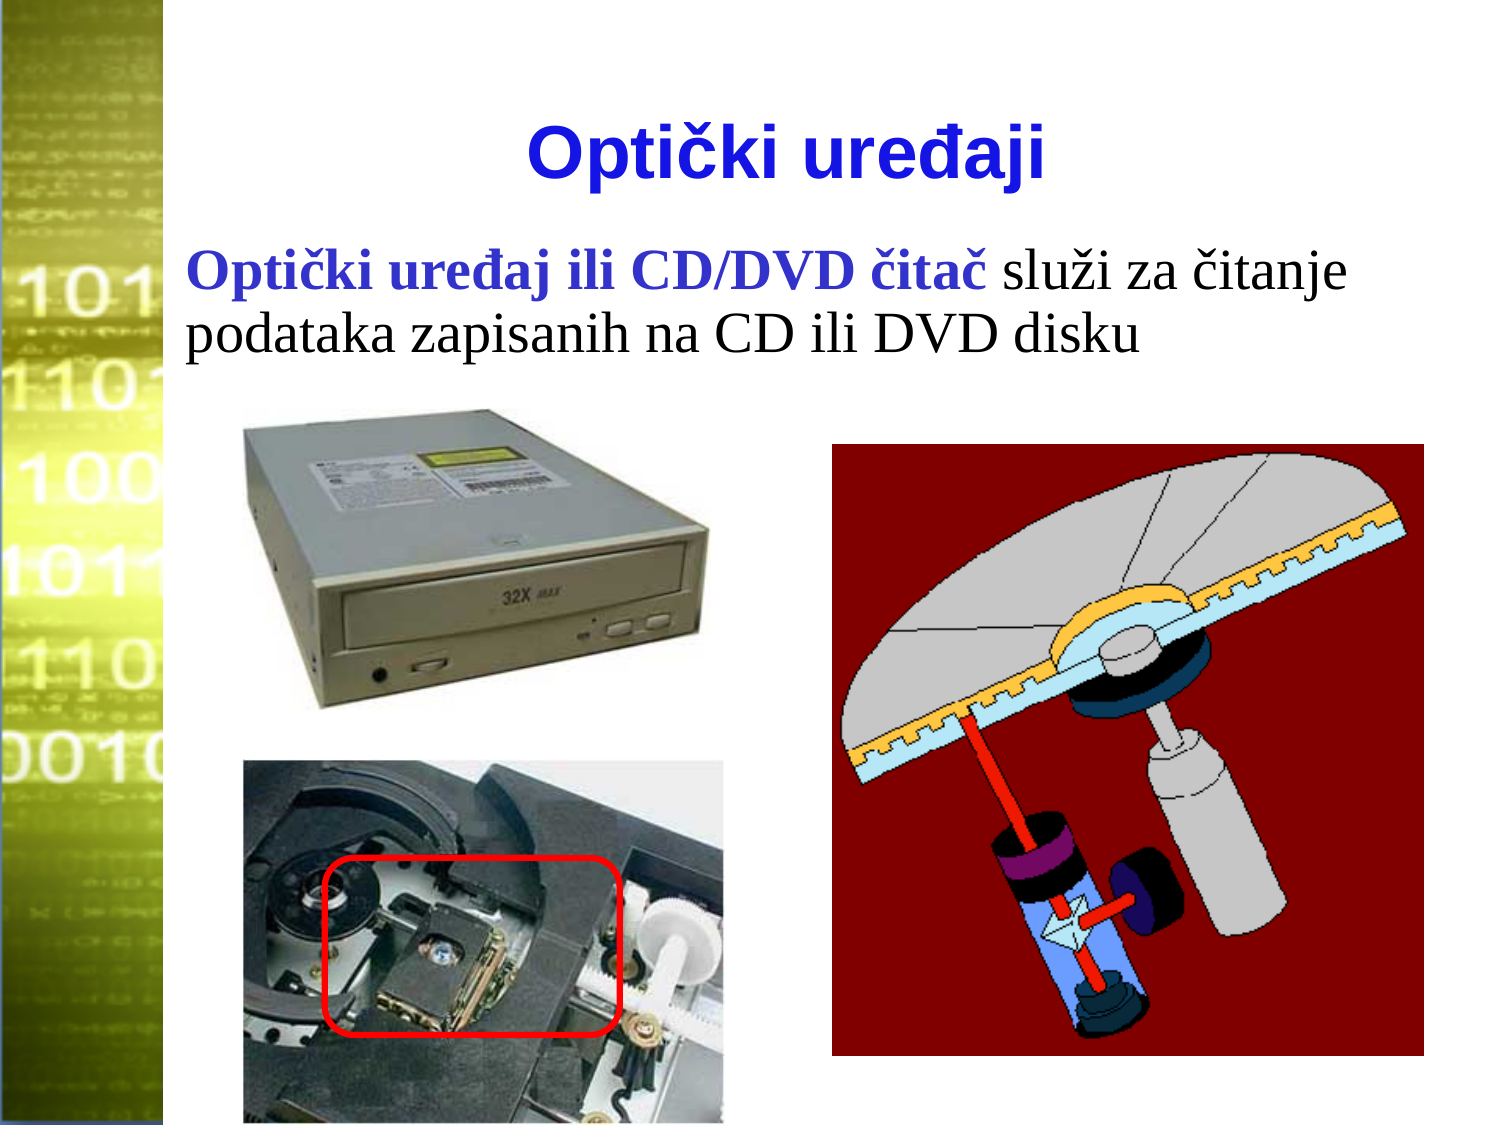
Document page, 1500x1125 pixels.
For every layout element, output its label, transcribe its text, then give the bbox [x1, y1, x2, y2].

picture [0, 0, 163, 1125]
text_box Optički uređaj ili CD/DVD čitač služi za čitanje podataka zapisanih na CD ili DVD disku [171, 231, 1459, 447]
picture [241, 759, 726, 1125]
picture [832, 444, 1424, 1056]
title Optički uređaji [166, 54, 1463, 243]
picture [241, 408, 711, 711]
